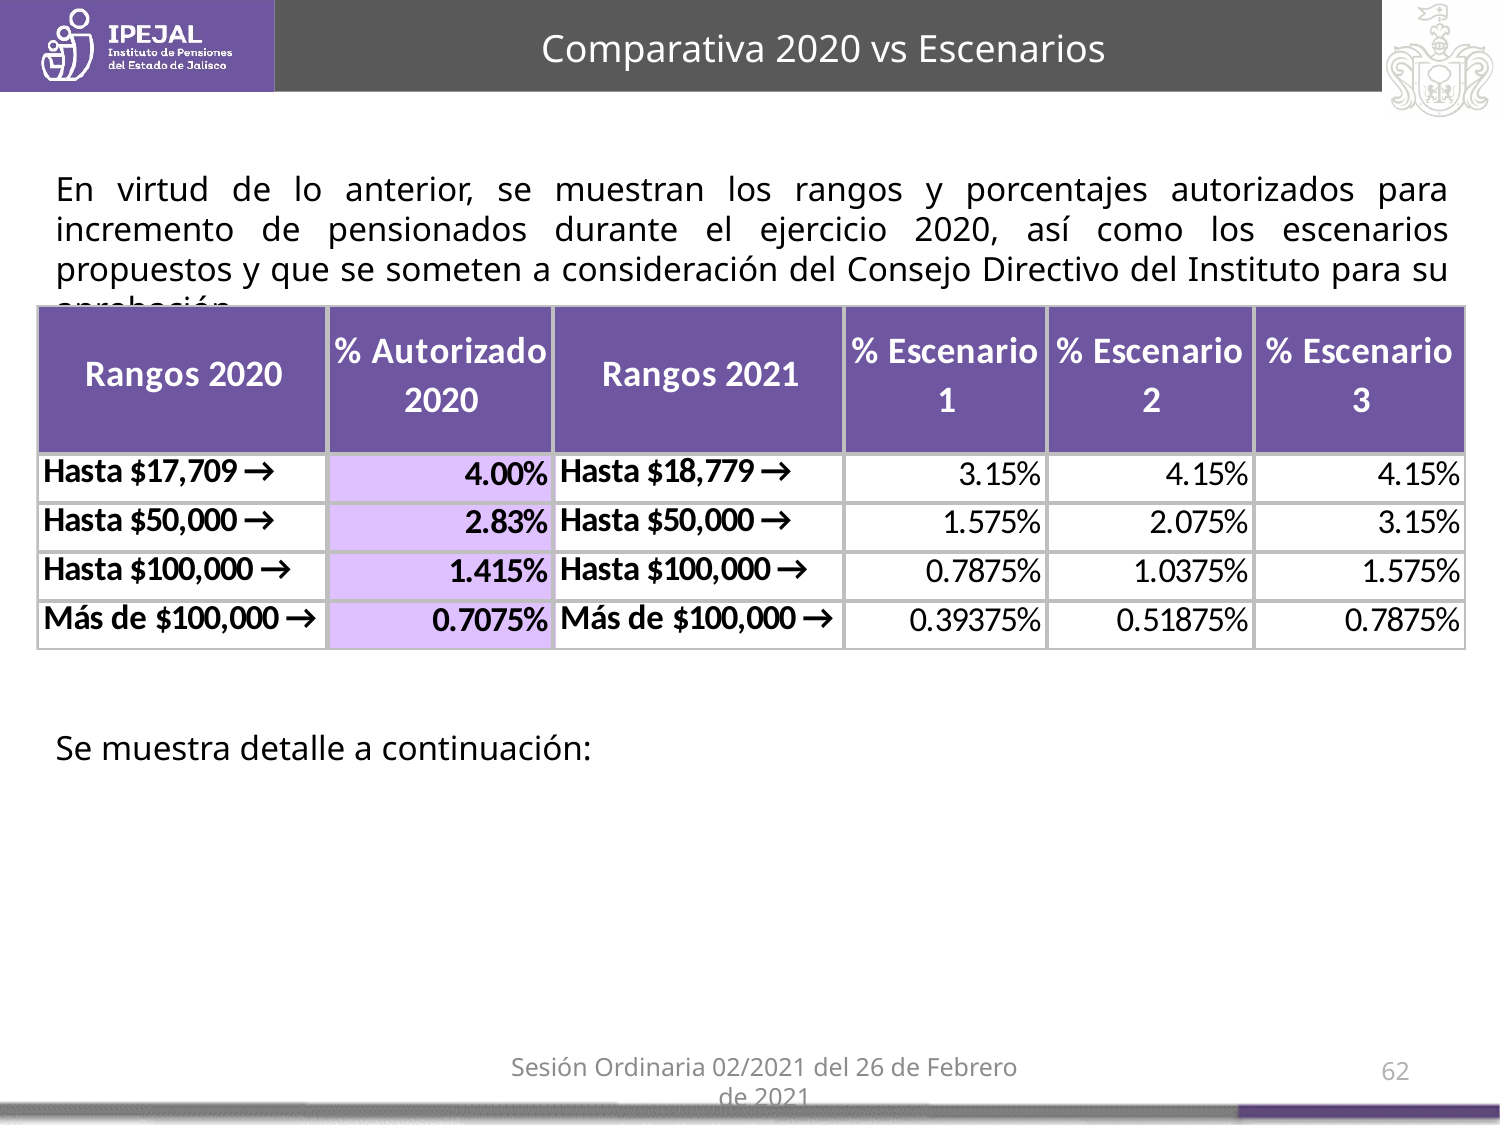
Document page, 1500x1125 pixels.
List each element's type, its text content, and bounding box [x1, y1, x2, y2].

picture [0, 1096, 1500, 1125]
text_box En virtud de lo anterior, se muestran los rangos y porcentajes autorizados para incremento de pensionados durante el ejercicio 2020, así como los escenarios propuestos y que se someten a consideración del Consejo Directivo del Instituto para su aprobación. Se muestra detalle a continuación: [40, 653, 1466, 775]
picture [0, 0, 275, 92]
text_box Sesión Ordinaria 02/2021 del 26 de Febrero de 2021 [483, 1051, 1046, 1112]
slide_number 61 [1074, 1042, 1425, 1103]
list Comparativa 2020 vs Escenarios [270, 22, 1378, 92]
picture [36, 304, 1469, 653]
text_box En virtud de lo anterior, se muestran los rangos y porcentajes autorizados para incremento de pensionados durante el ejercicio 2020, así como los escenarios propuestos y que se someten a consideración del Consejo Directivo del Instituto para su aprobación. Se muestra detalle a continuación: [40, 160, 1466, 304]
